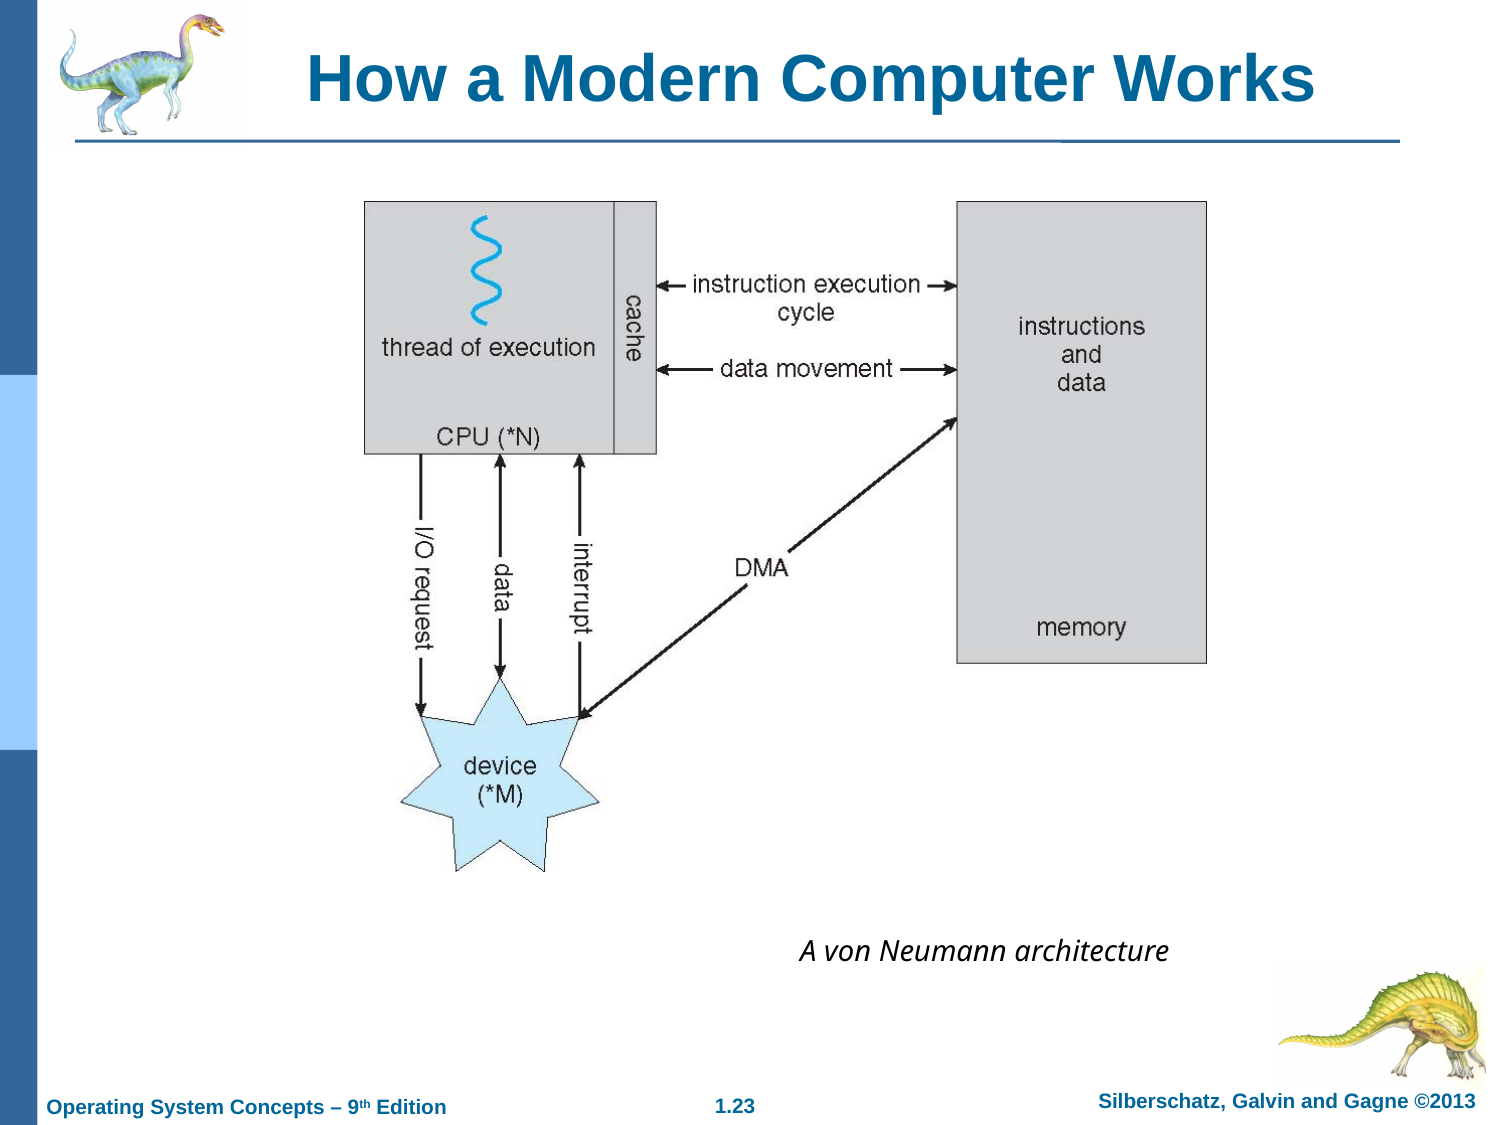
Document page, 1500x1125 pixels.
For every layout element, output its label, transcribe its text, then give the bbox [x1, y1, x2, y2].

picture [1275, 959, 1486, 1090]
picture [364, 201, 1207, 873]
picture [46, 0, 243, 149]
text_box A von Neumann architecture [785, 924, 1257, 975]
title How a Modern Computer Works [136, 27, 1488, 123]
